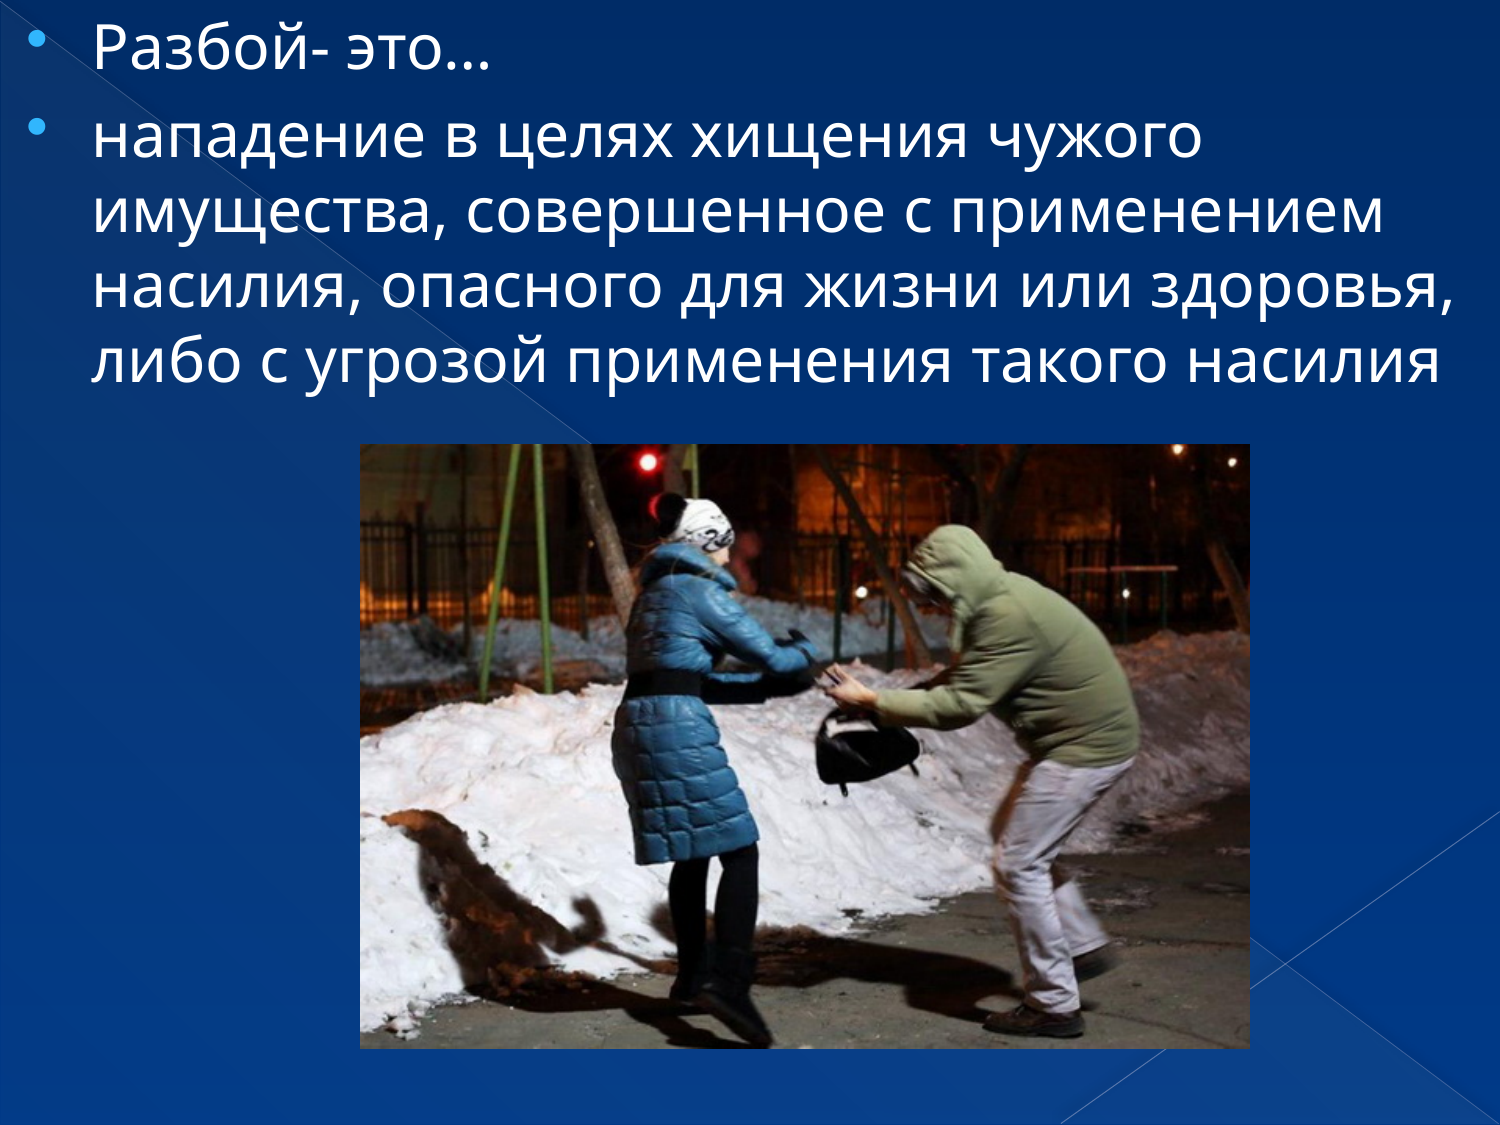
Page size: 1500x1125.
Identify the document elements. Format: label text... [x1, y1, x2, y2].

list Разбой- это… нападение в целях хищения чужого имущества, совершенное с применением насилия, опасного для жизни или здоровья, либо с угрозой применения такого насилия [3, 0, 1500, 750]
picture [359, 444, 1250, 1050]
